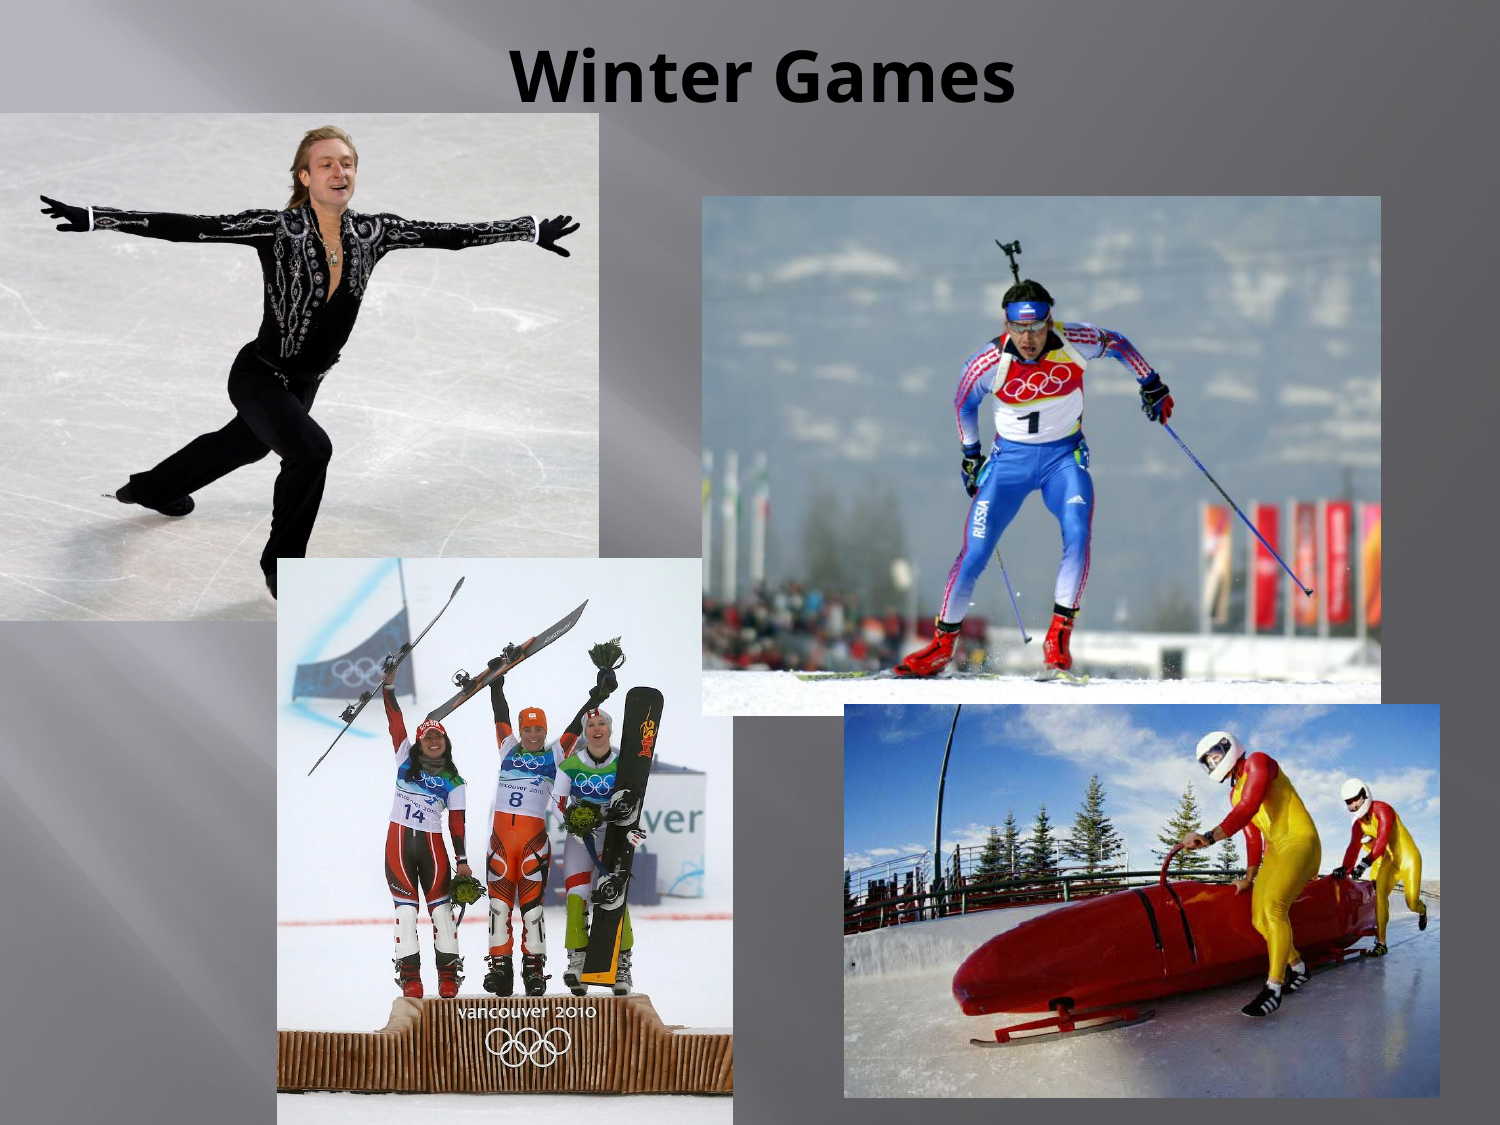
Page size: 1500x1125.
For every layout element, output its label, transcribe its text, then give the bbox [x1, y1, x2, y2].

picture [0, 113, 599, 621]
title Winter Games [88, 0, 1439, 124]
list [277, 557, 733, 1125]
picture [702, 196, 1440, 1098]
